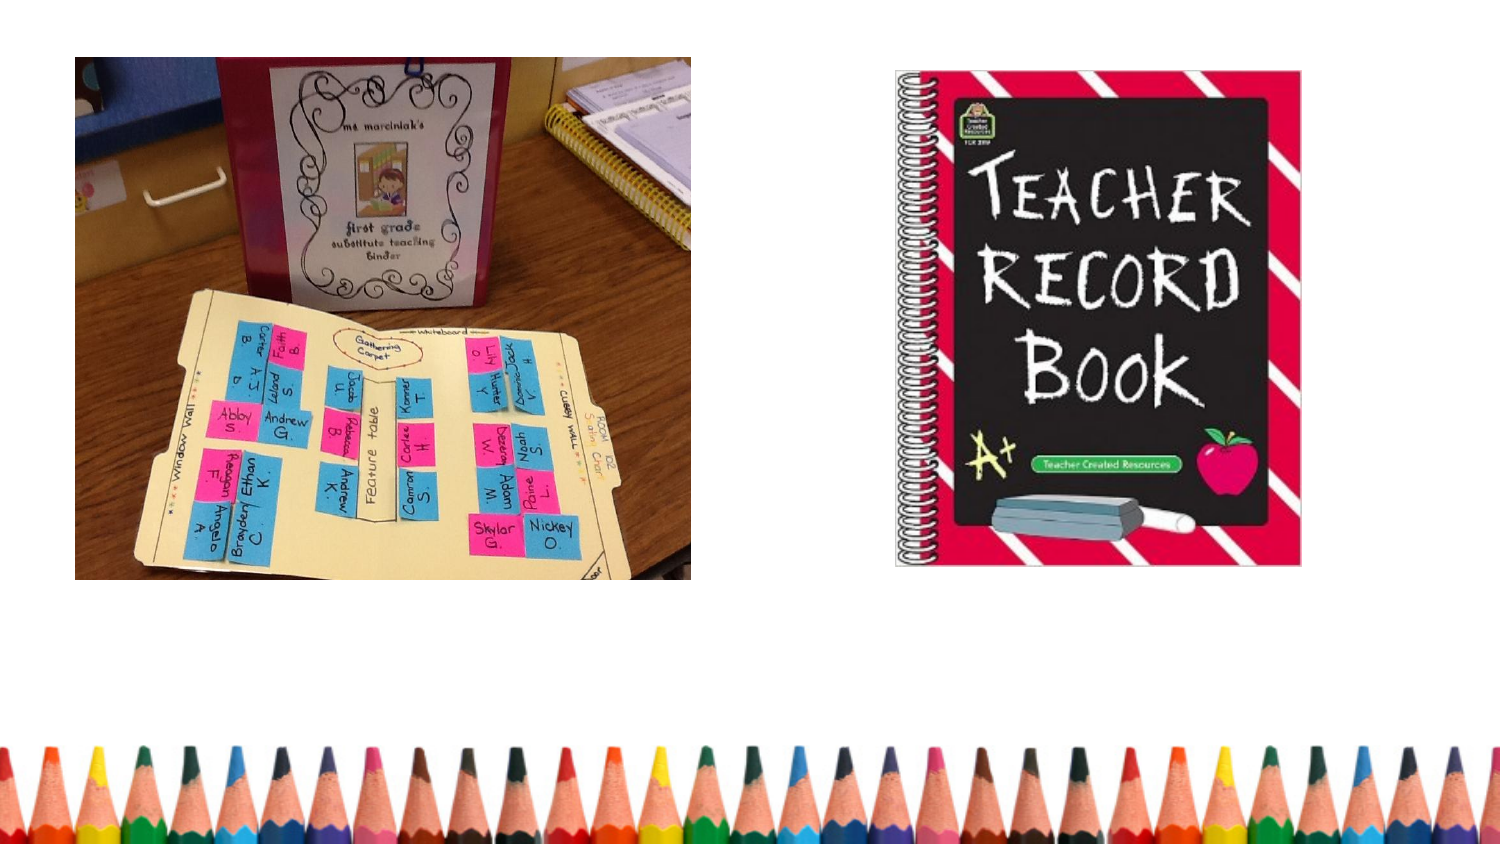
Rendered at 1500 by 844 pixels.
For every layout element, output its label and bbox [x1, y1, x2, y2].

text_box [110, 257, 1365, 689]
text_box [142, 244, 1346, 676]
picture [0, 0, 1500, 844]
